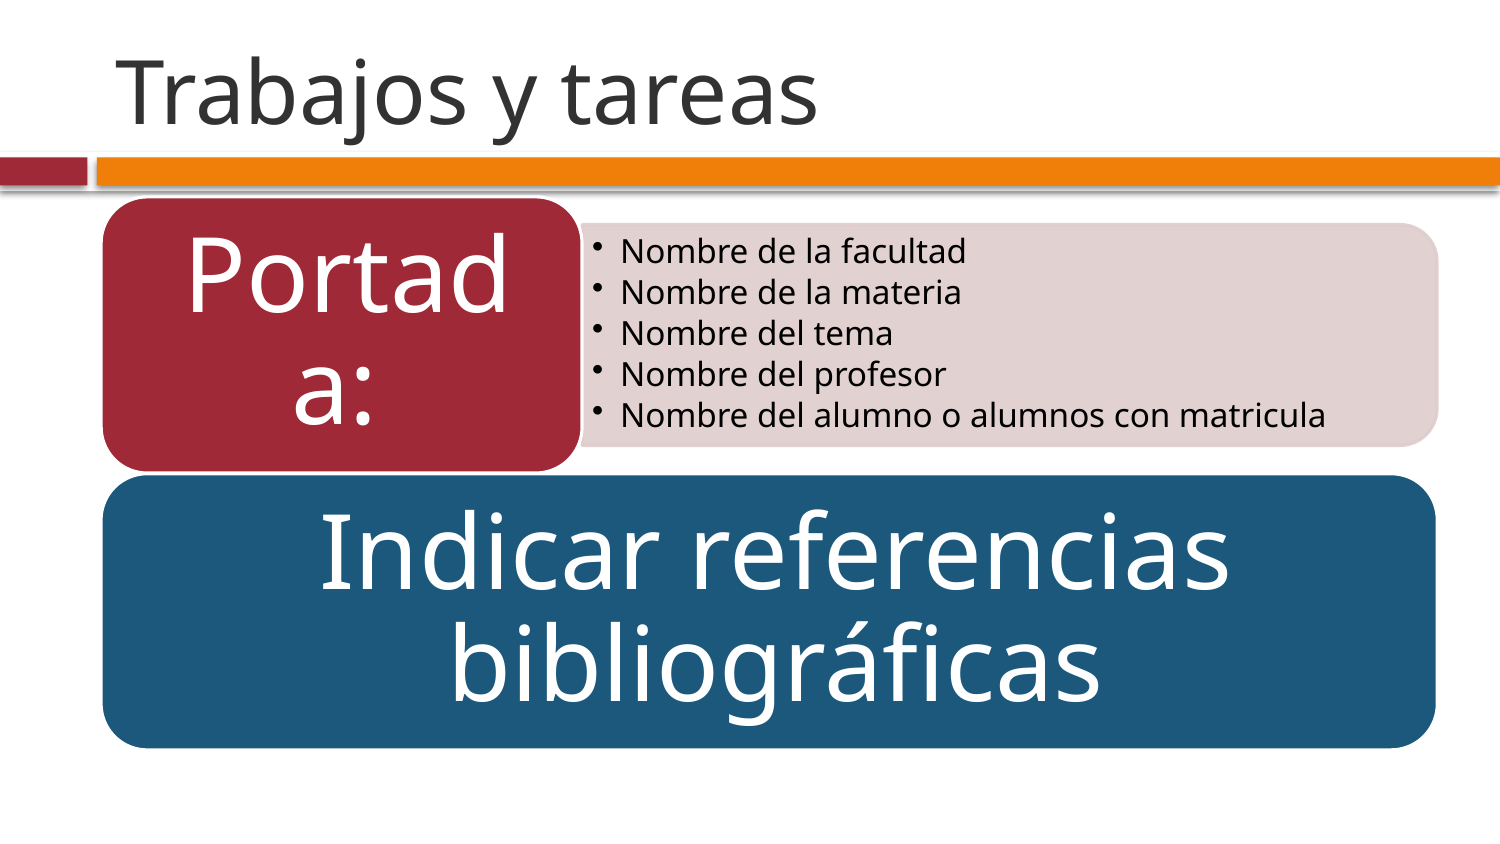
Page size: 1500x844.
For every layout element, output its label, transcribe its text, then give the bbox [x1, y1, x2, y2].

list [100, 196, 1439, 751]
title Trabajos y tareas [100, 28, 1438, 150]
